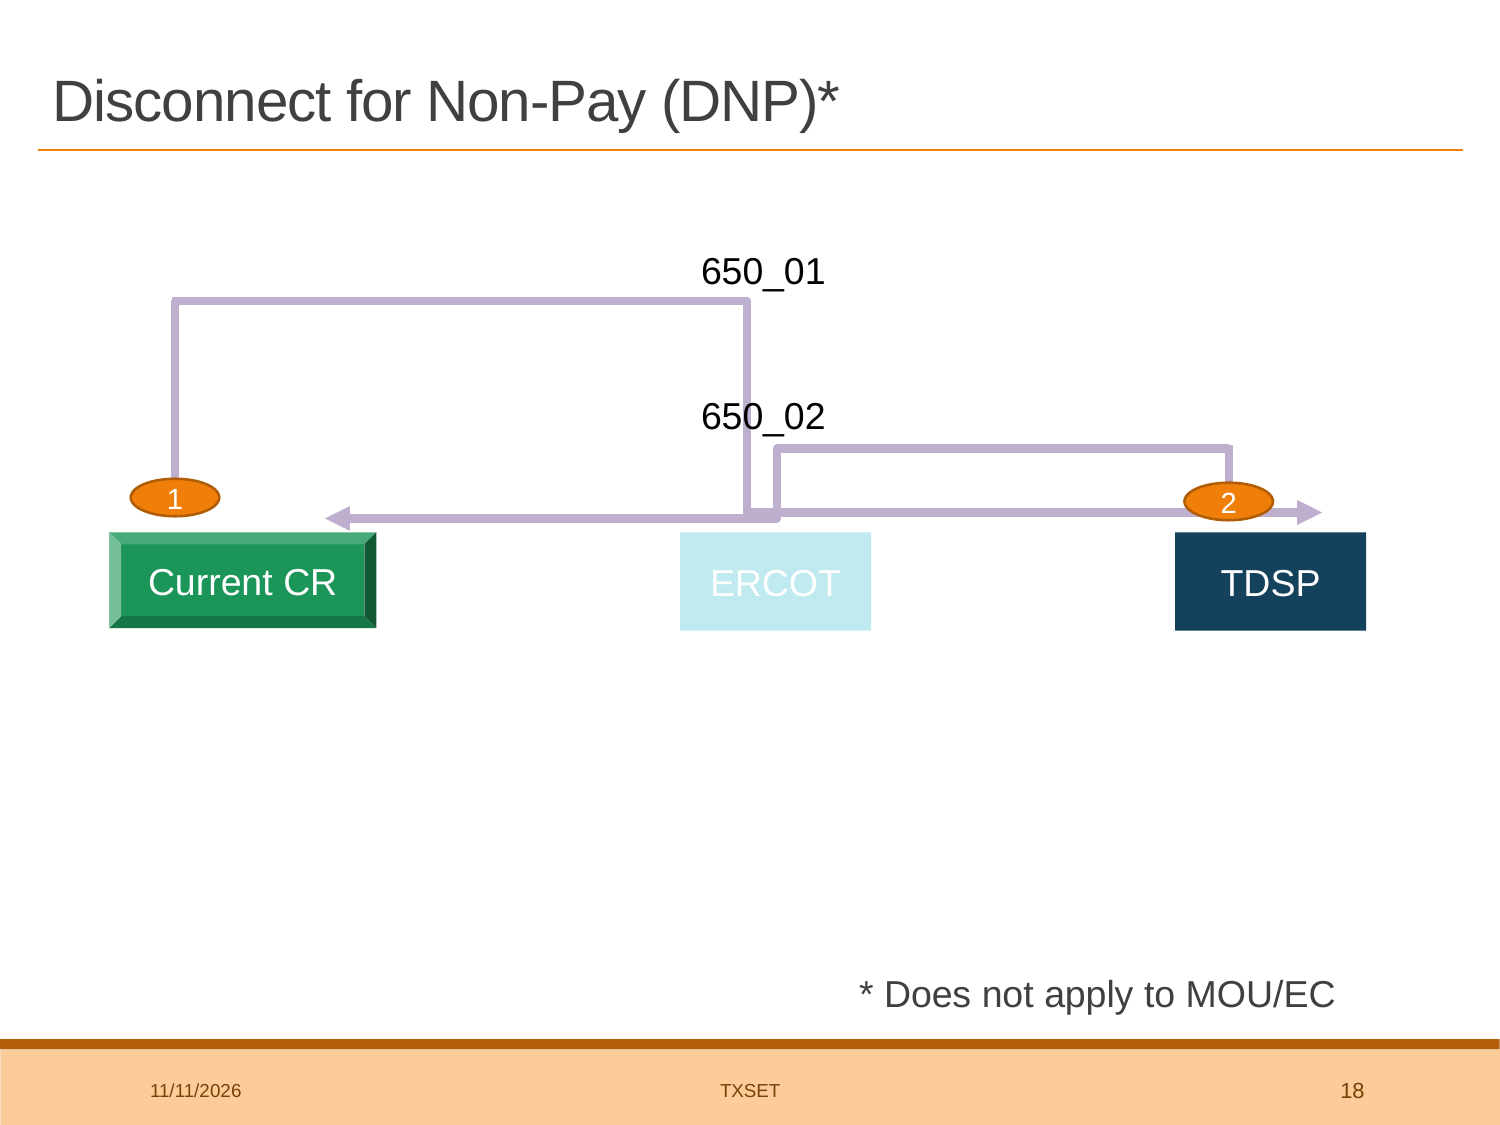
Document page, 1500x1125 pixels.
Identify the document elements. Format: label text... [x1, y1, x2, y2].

footer TxSET [453, 1059, 1047, 1120]
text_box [130, 238, 1323, 517]
text_box * Does not apply to MOU/EC [844, 962, 1351, 1023]
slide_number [135, 1059, 440, 1120]
slide_number 18 [1218, 1059, 1380, 1120]
text_box [111, 533, 374, 544]
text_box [324, 384, 1274, 521]
text_box ERCOT [679, 531, 872, 632]
title Disconnect for Non-Pay (DNP)* [37, 37, 1275, 141]
text_box TDSP [1174, 531, 1367, 632]
text_box Current CR [109, 532, 377, 629]
